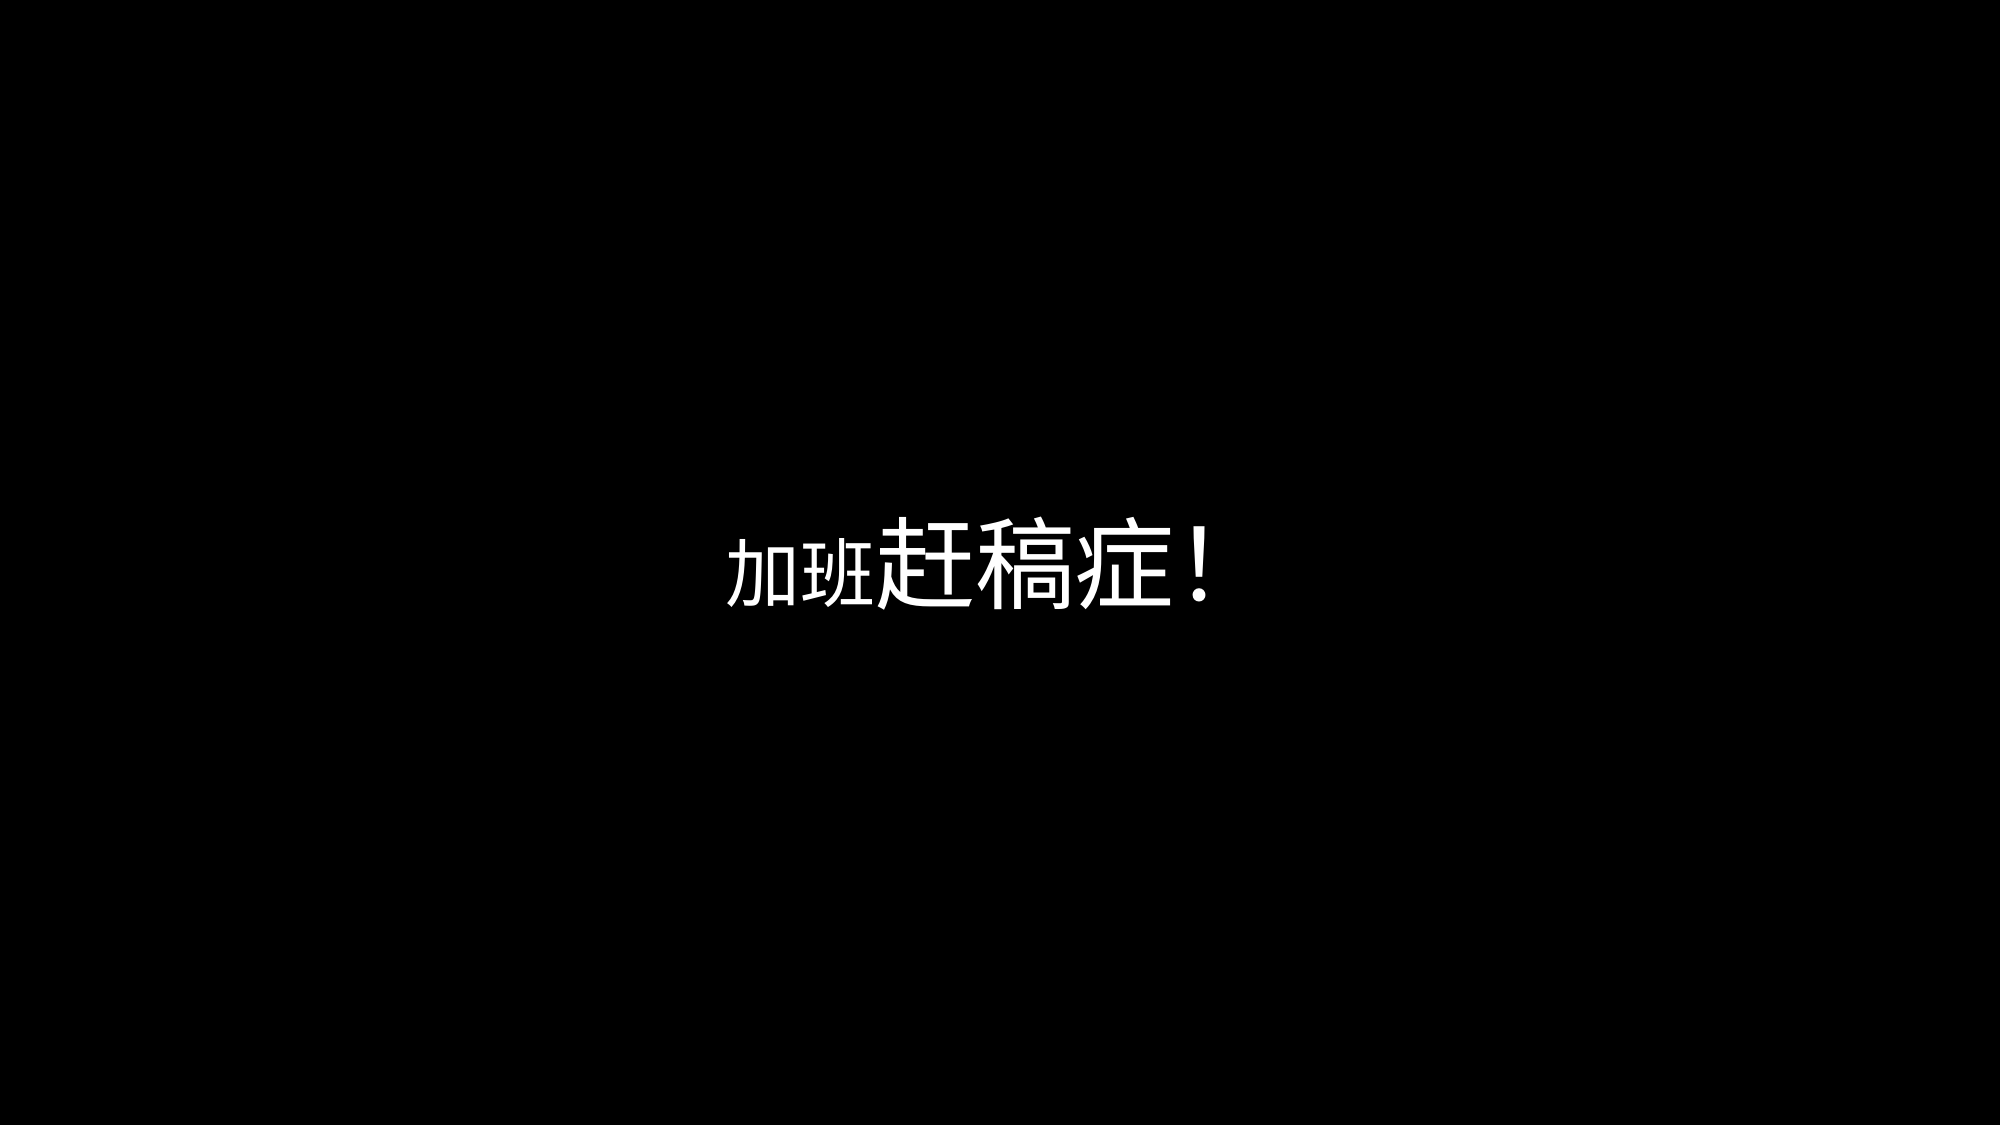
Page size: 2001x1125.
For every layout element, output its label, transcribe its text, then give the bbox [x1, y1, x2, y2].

text_box 加班赶稿症！ [500, 494, 1500, 629]
